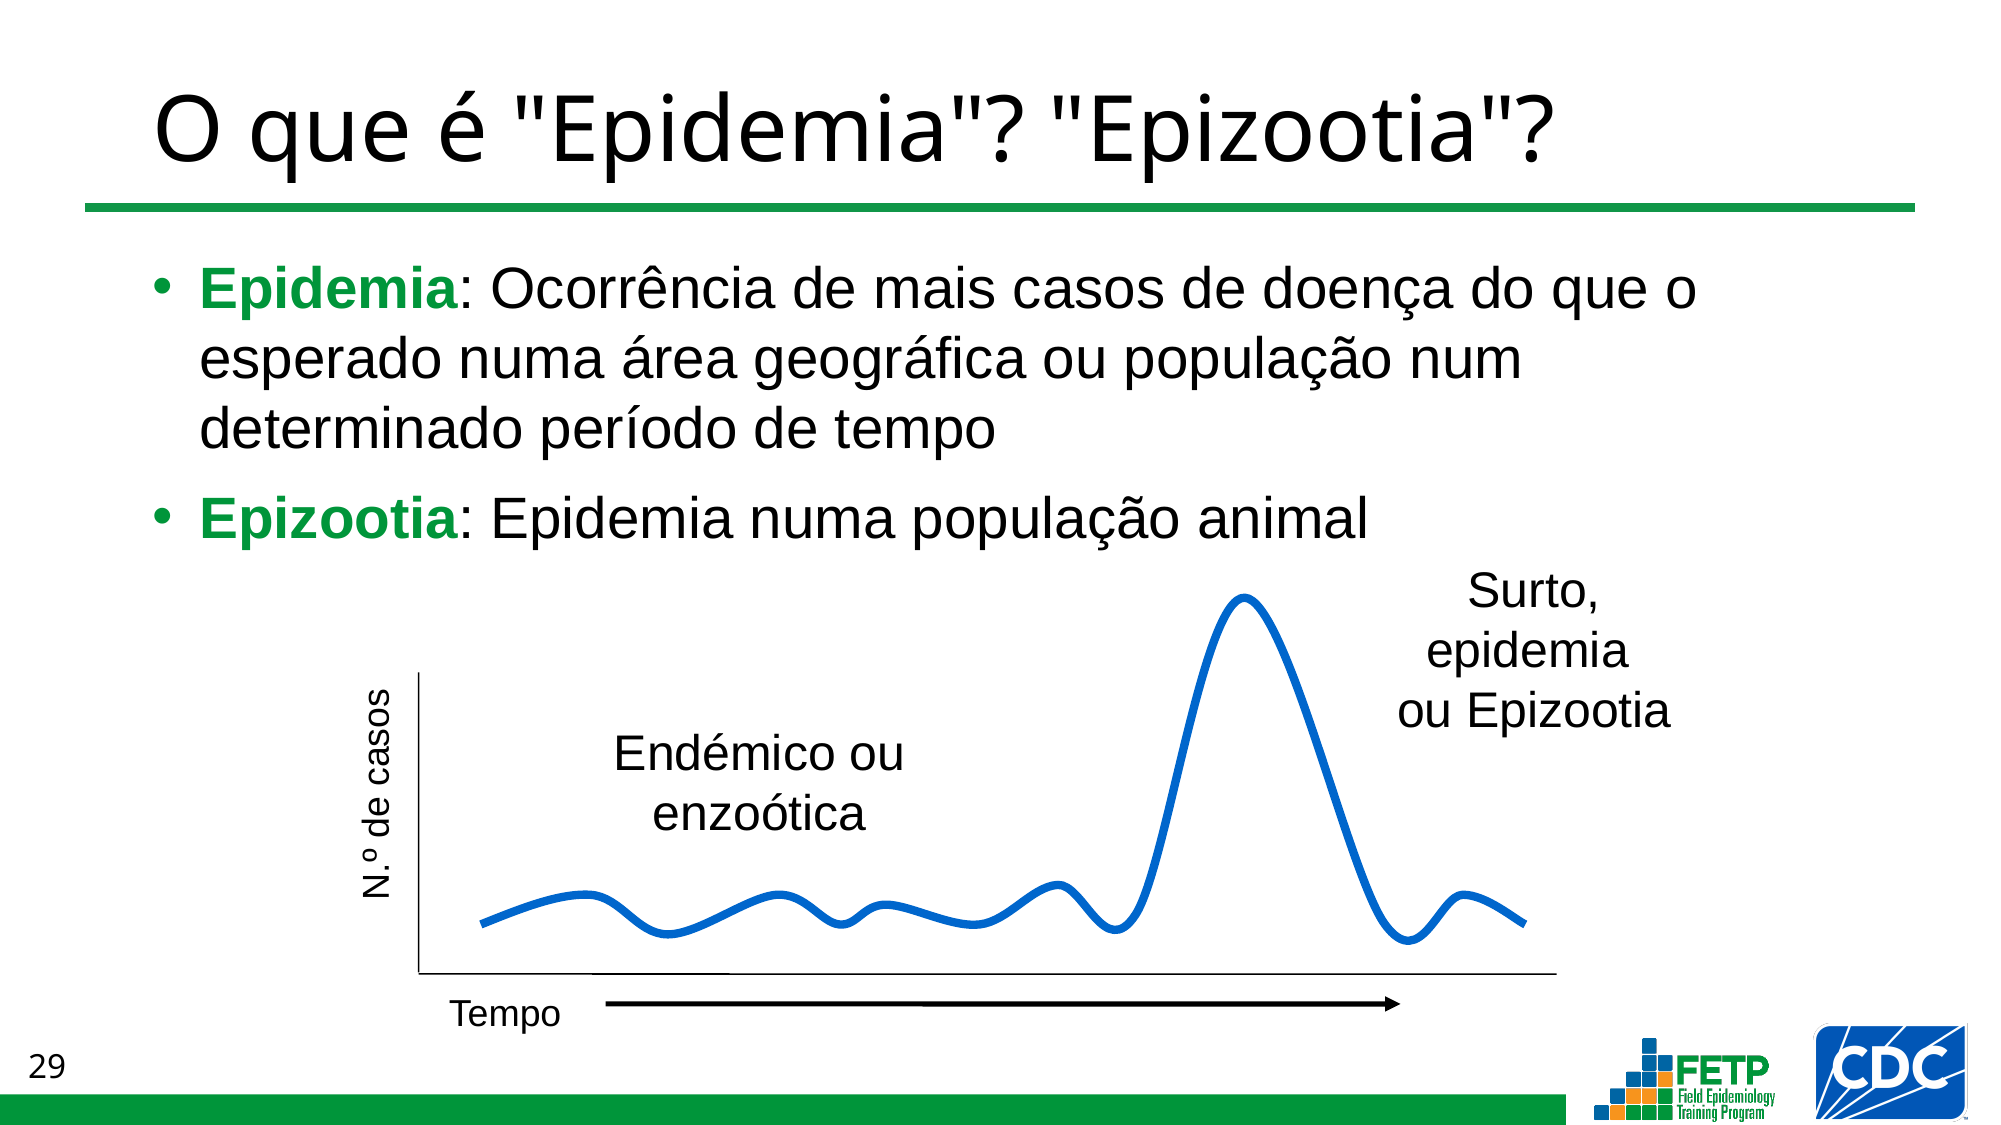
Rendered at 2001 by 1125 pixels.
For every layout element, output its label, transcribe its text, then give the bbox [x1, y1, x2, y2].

title O que é "Epidemia"? "Epizootia"? [137, 75, 1863, 207]
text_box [344, 596, 1557, 1043]
picture [1813, 1023, 1968, 1122]
text_box Surto, epidemia ou Epizootia [1359, 549, 1710, 745]
picture [1594, 1038, 1775, 1122]
list Epidemia: Ocorrência de mais casos de doença do que o esperado numa área geográfica ou população num determinado período de tempo Epizootia: Epidemia numa população animal [137, 242, 1863, 1004]
